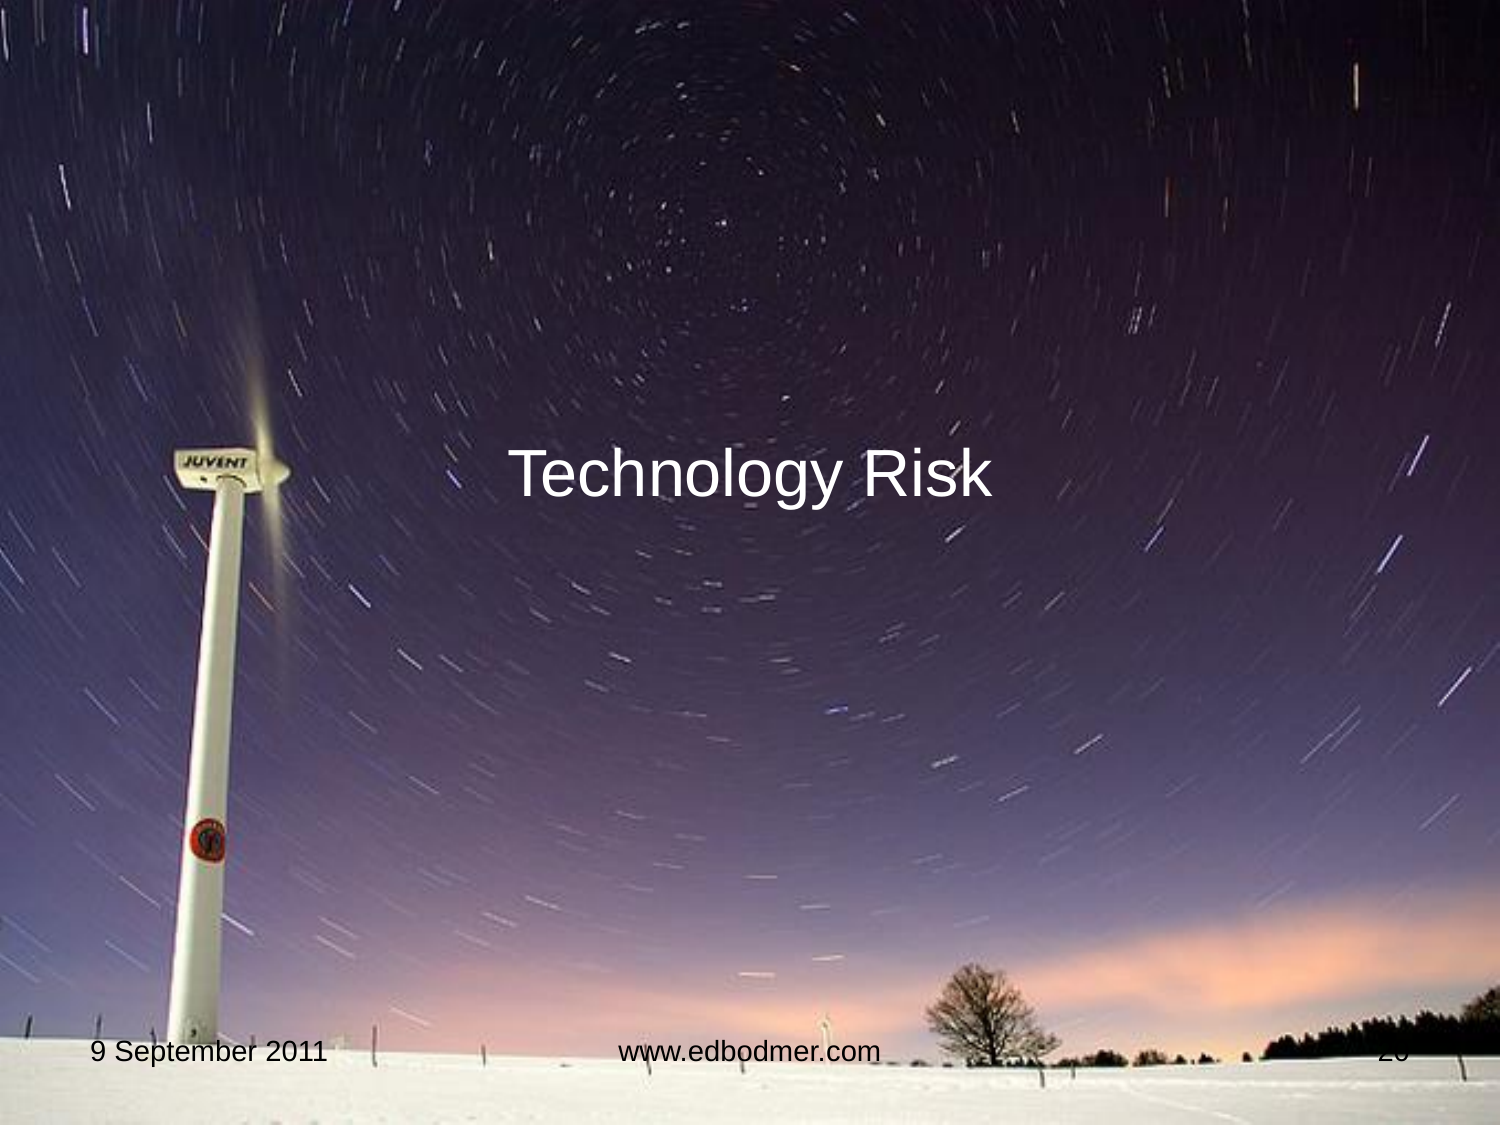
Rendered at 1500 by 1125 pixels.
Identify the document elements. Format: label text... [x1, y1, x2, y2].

slide_number 20 [1074, 1024, 1426, 1103]
footer www.edbodmer.com [512, 1024, 988, 1103]
picture [0, 0, 1500, 1125]
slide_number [74, 1024, 426, 1103]
title Technology Risk [112, 349, 1388, 591]
